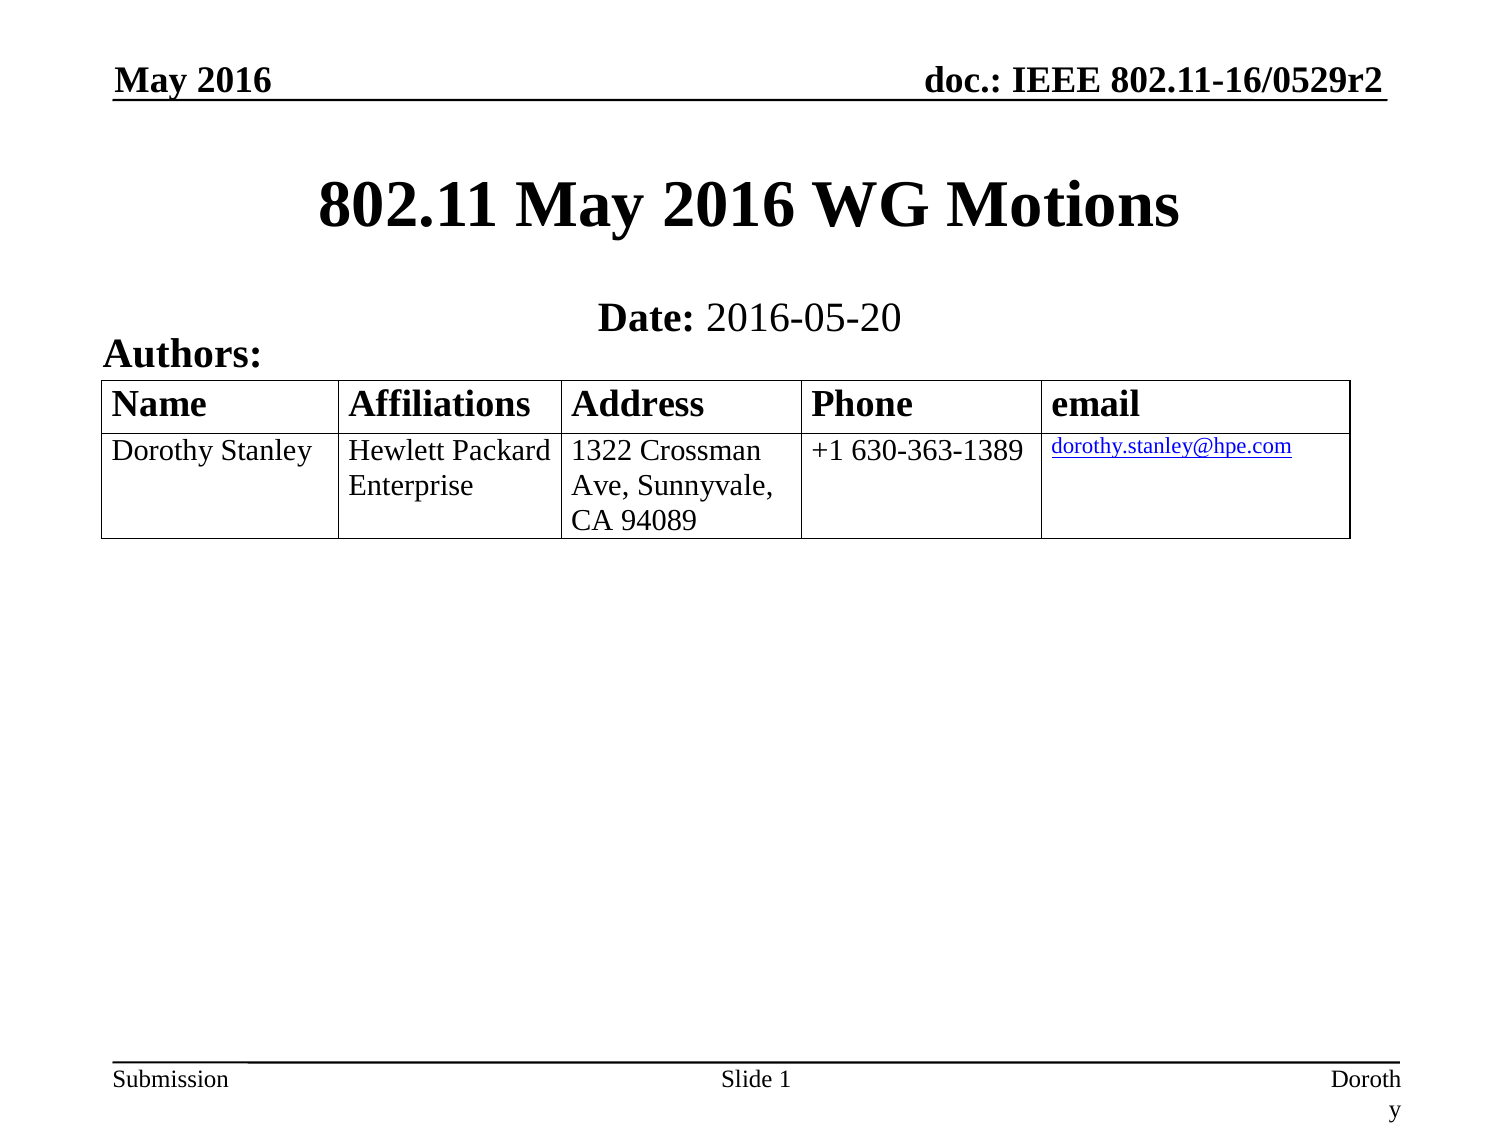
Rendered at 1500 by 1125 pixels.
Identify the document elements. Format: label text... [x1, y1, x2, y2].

slide_number Slide 1 [712, 1061, 800, 1093]
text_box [86, 379, 1368, 803]
footer Dorothy Stanley (HP Enterprise) [1324, 1061, 1402, 1093]
list Date: 2016-05-20 [112, 287, 1388, 350]
title 802.11 May 2016 WG Motions [112, 112, 1388, 287]
text_box Authors: [87, 318, 325, 378]
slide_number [114, 54, 374, 101]
